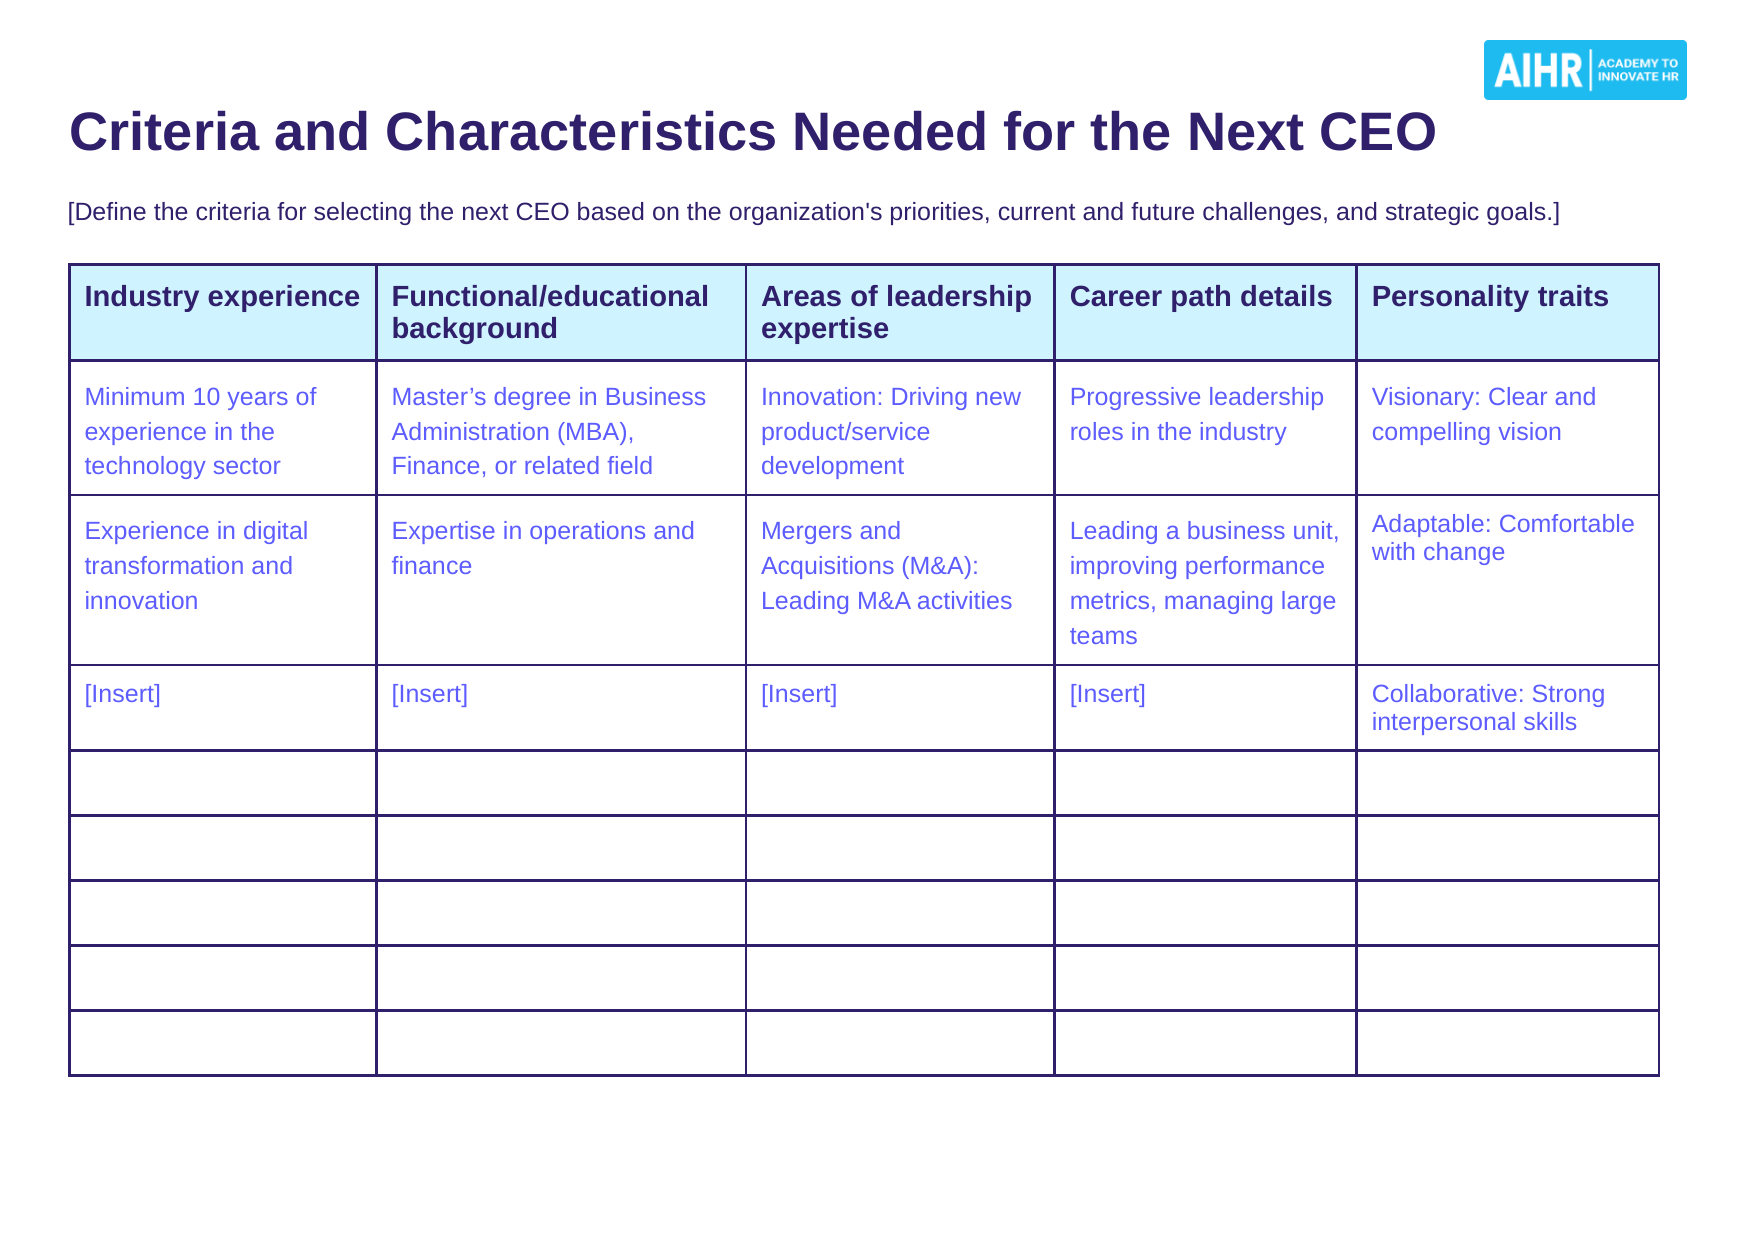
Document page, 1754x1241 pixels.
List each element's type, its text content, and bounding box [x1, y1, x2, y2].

table_cell Mergers and Acquisitions (M&A): Leading M&A activities [747, 496, 1053, 664]
picture [1484, 40, 1687, 100]
table_cell [Insert] [378, 666, 745, 749]
table_cell [747, 752, 1053, 814]
table_cell Adaptable: Comfortable with change [1358, 496, 1658, 664]
table_cell [Insert] [747, 666, 1053, 749]
table_cell Leading a business unit, improving performance metrics, managing large teams [1056, 496, 1355, 664]
table_cell [1358, 817, 1658, 879]
table_header Functional/educational background [378, 266, 745, 359]
table_cell Progressive leadership roles in the industry [1056, 362, 1355, 494]
table_cell [1358, 1012, 1658, 1074]
table_cell [747, 1012, 1053, 1074]
table_cell Expertise in operations and finance [378, 496, 745, 664]
table_cell Visionary: Clear and compelling vision [1358, 362, 1658, 494]
table_cell [1056, 1012, 1355, 1074]
table_cell [Insert] [71, 666, 375, 749]
table_cell [378, 752, 745, 814]
table_cell [1056, 947, 1355, 1009]
table_cell [1358, 947, 1658, 1009]
table_cell Experience in digital transformation and innovation [71, 496, 375, 664]
subtitle [Define the criteria for selecting the next CEO based on the organization's priorities, current and future challenges, and strategic goals.] [67, 187, 1685, 225]
table_cell [71, 752, 375, 814]
table_cell [71, 1012, 375, 1074]
table_cell Collaborative: Strong interpersonal skills [1358, 666, 1658, 749]
table_header Career path details [1056, 266, 1355, 359]
table_cell Minimum 10 years of experience in the technology sector [71, 362, 375, 494]
table_cell [1358, 882, 1658, 944]
table_header Personality traits [1358, 266, 1658, 359]
table_header Industry experience [71, 266, 375, 359]
table_cell [71, 882, 375, 944]
table_cell [747, 817, 1053, 879]
table_cell Innovation: Driving new product/service development [747, 362, 1053, 494]
table_cell [1056, 752, 1355, 814]
table_cell [1358, 752, 1658, 814]
table_header Areas of leadership expertise [747, 266, 1053, 359]
table_cell [71, 817, 375, 879]
table_cell [378, 1012, 745, 1074]
title Criteria and Characteristics Needed for the Next CEO [69, 86, 1482, 169]
table_cell [1056, 817, 1355, 879]
table_cell [747, 947, 1053, 1009]
table_cell Master’s degree in Business Administration (MBA), Finance, or related field [378, 362, 745, 494]
table_cell [378, 817, 745, 879]
table_cell [378, 947, 745, 1009]
table_cell [Insert] [1056, 666, 1355, 749]
table_cell [1056, 882, 1355, 944]
table_cell [747, 882, 1053, 944]
table_cell [378, 882, 745, 944]
table_cell [71, 947, 375, 1009]
